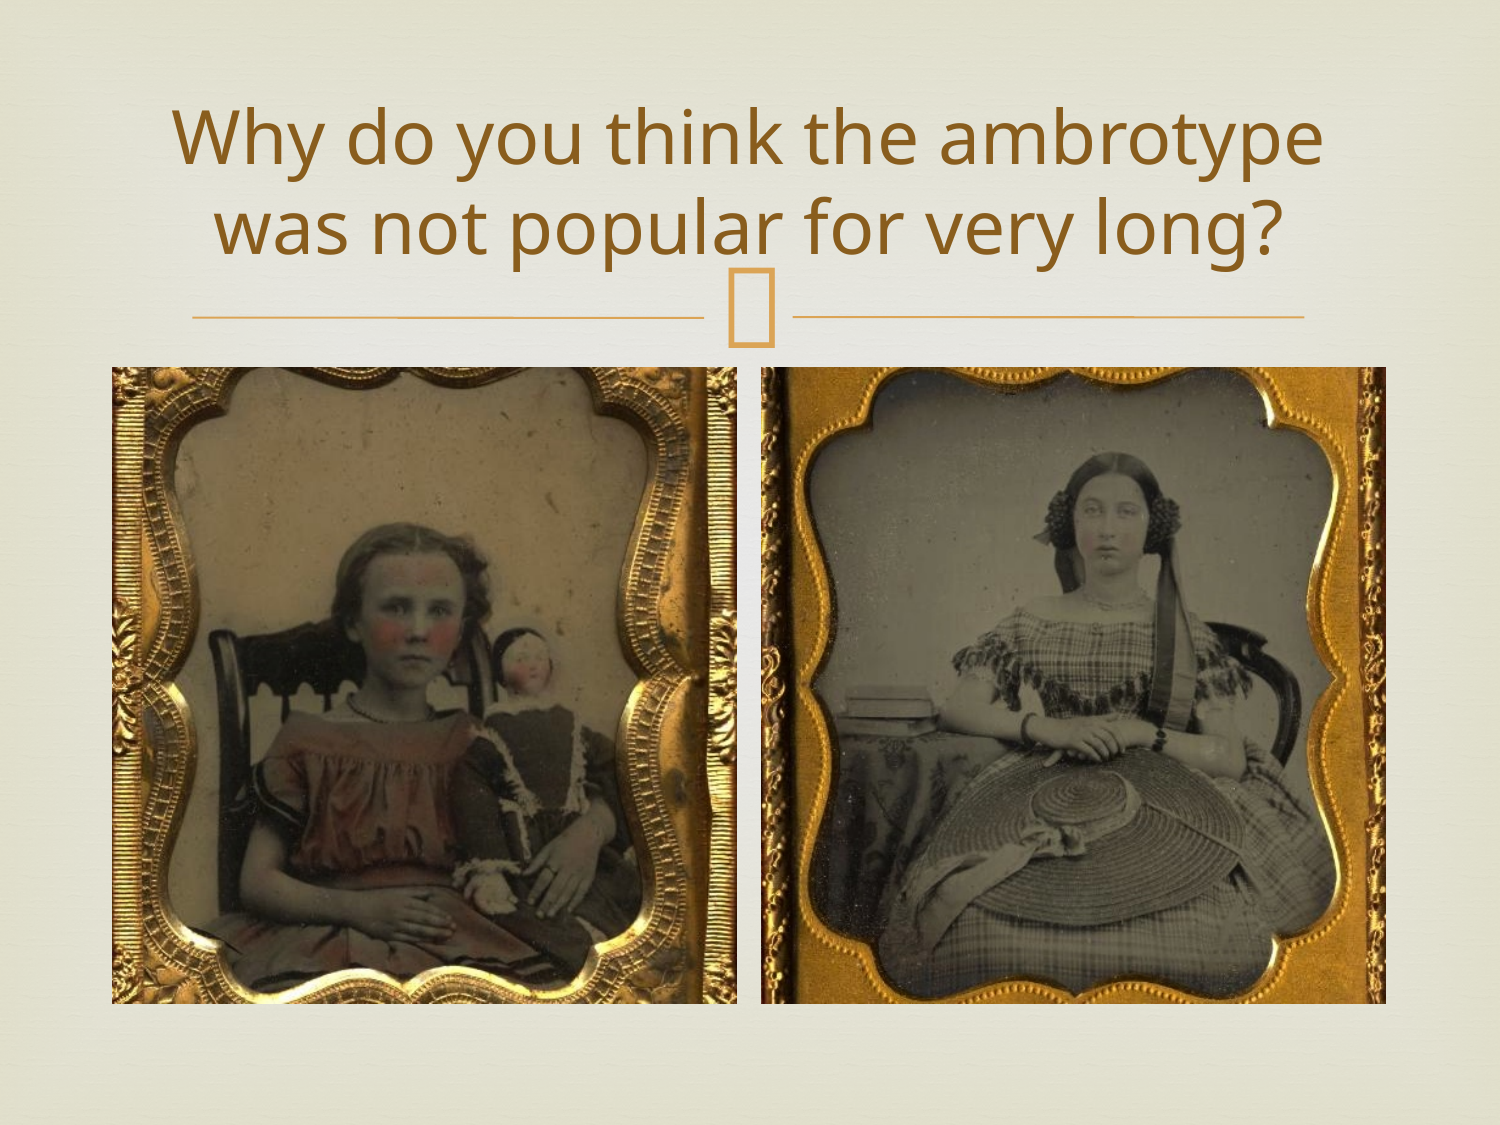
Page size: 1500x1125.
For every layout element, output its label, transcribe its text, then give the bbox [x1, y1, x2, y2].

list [761, 366, 1387, 1004]
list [111, 366, 737, 1004]
title Why do you think the ambrotype was not popular for very long? [112, 93, 1386, 267]
